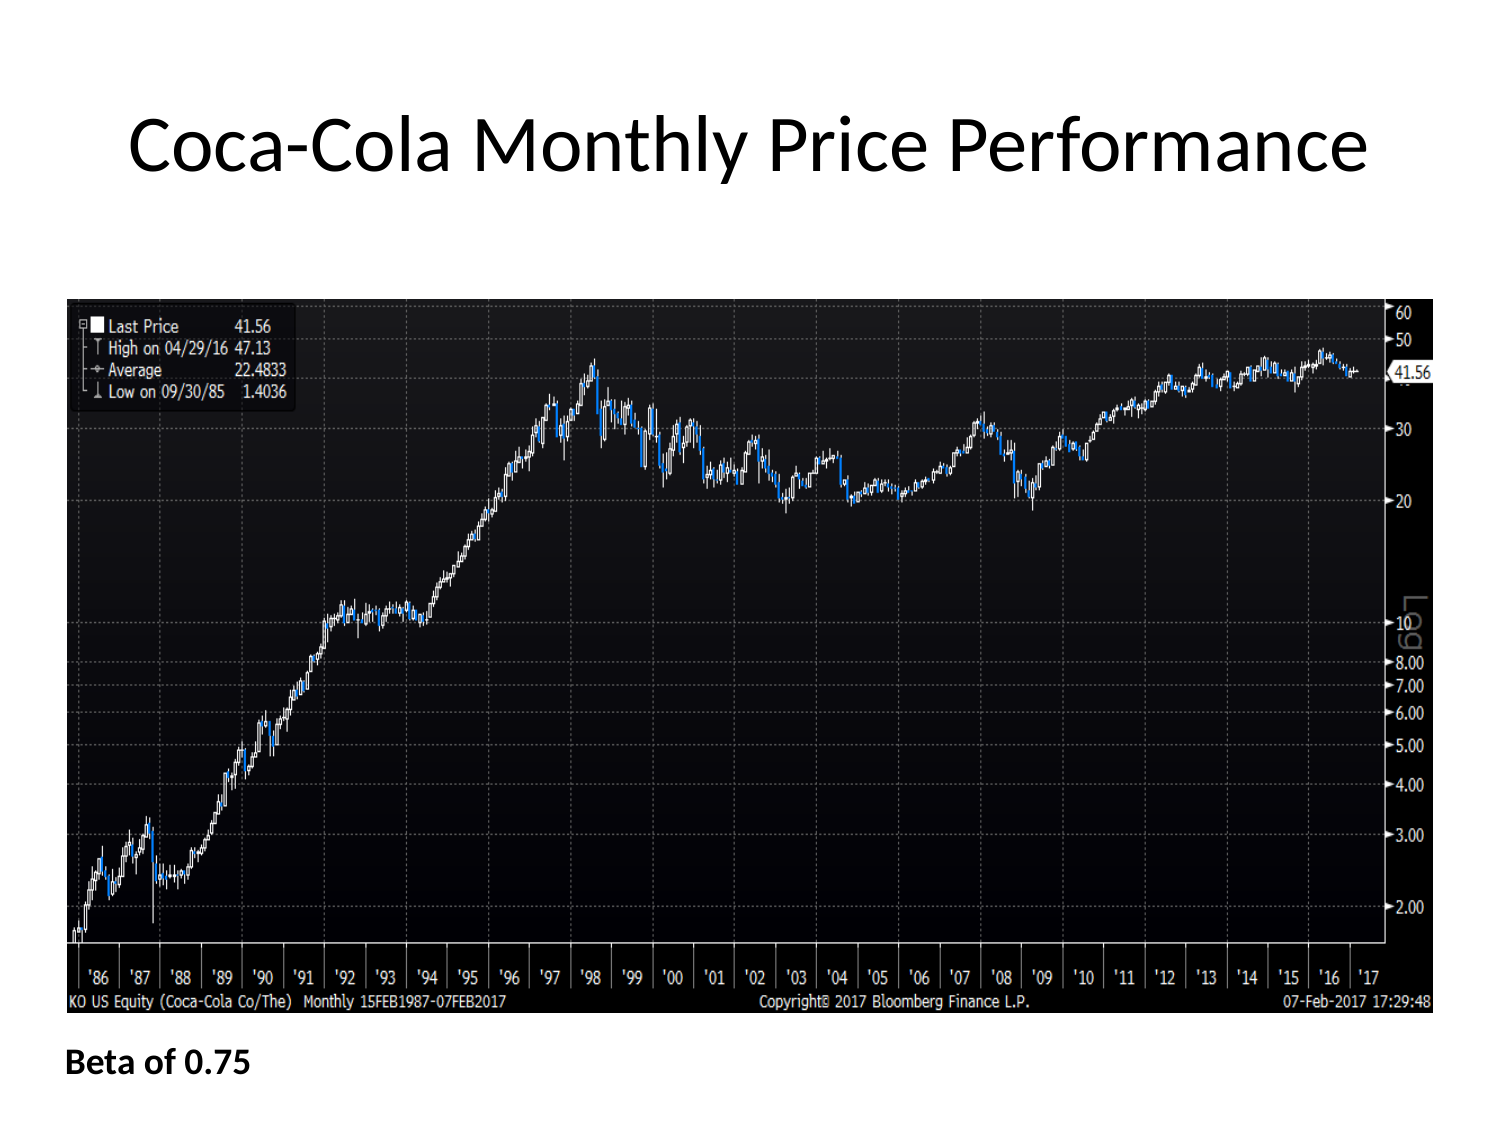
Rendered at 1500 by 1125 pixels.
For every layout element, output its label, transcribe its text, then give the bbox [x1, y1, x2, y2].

text_box Beta of 0.75 [50, 1030, 750, 1090]
picture [67, 299, 1433, 1013]
title Coca-Cola Monthly Price Performance [75, 45, 1425, 233]
